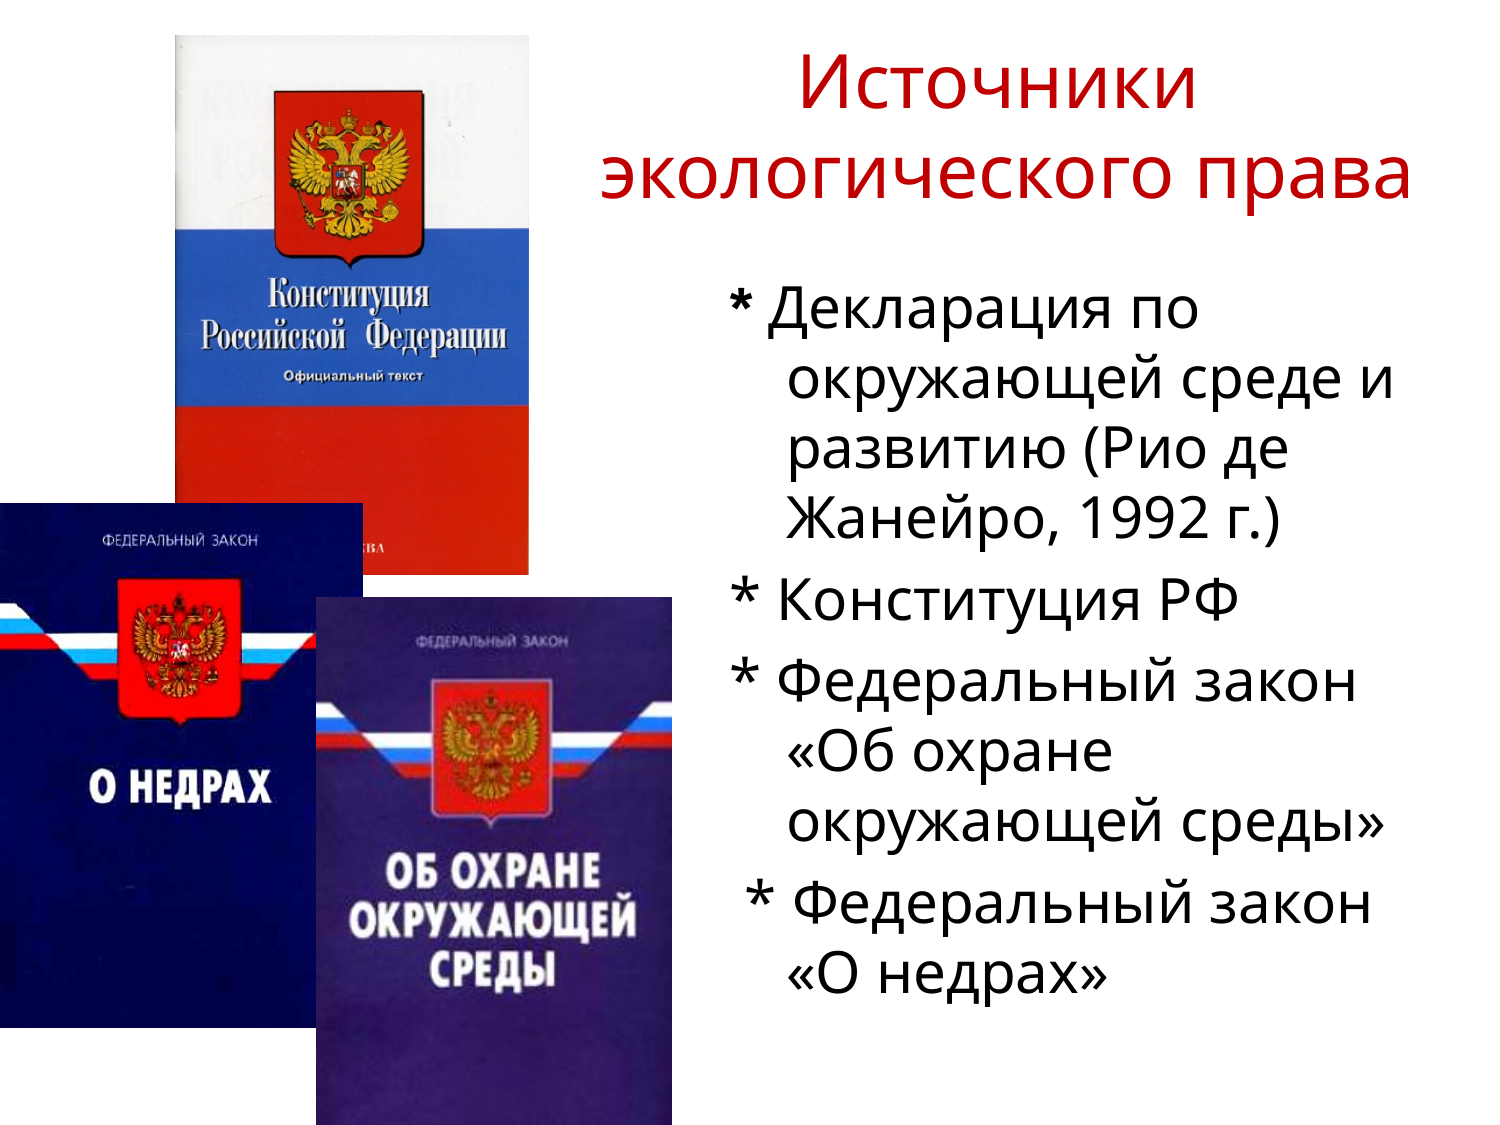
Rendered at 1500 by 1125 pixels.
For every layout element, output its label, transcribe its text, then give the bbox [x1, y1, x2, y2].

text_box * Декларация по окружающей среде и развитию (Рио де Жанейро, 1992 г.) * Конституция РФ * Федеральный закон «Об охране окружающей среды» * Федеральный закон «О недрах» [714, 262, 1425, 1071]
picture [0, 34, 672, 1125]
title Источники экологического права [550, 45, 1465, 293]
